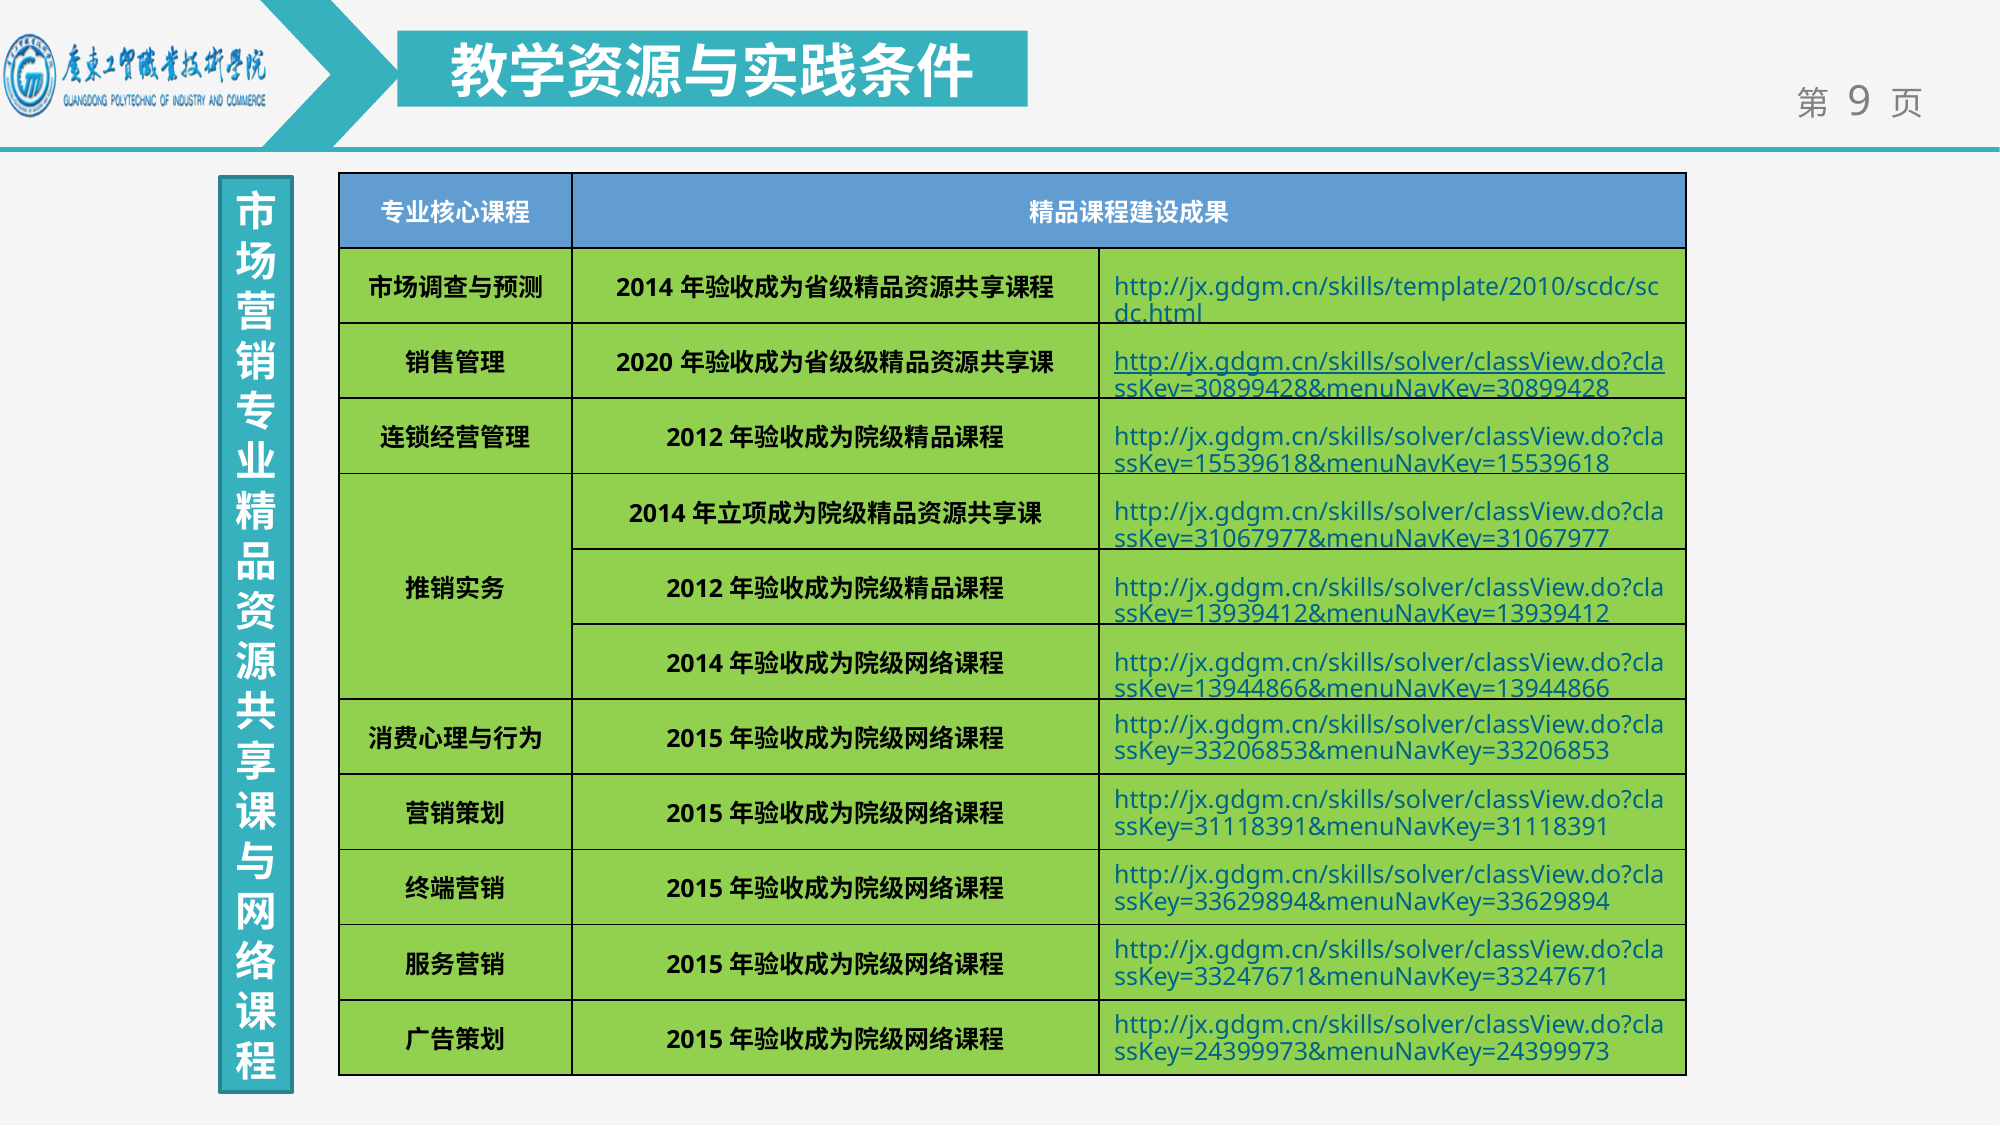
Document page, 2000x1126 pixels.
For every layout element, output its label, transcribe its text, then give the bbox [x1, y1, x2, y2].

table_cell 市场调查与预测 [340, 249, 571, 322]
table_cell http://jx.gdgm.cn/skills/solver/classView.do?classKey=30899428&menuNavKey=30899428 [1100, 324, 1685, 397]
table_cell 2015年验收成为院级网络课程 [573, 850, 1098, 924]
table_cell 终端营销 [340, 850, 571, 924]
table_cell http://jx.gdgm.cn/skills/solver/classView.do?classKey=13944866&menuNavKey=13944866 [1100, 625, 1685, 698]
table_cell 推销实务 [340, 474, 571, 698]
table_cell http://jx.gdgm.cn/skills/solver/classView.do?classKey=33206853&menuNavKey=33206853 [1100, 700, 1685, 773]
table_cell http://jx.gdgm.cn/skills/solver/classView.do?classKey=31067977&menuNavKey=31067977 [1100, 474, 1685, 548]
table_cell http://jx.gdgm.cn/skills/template/2010/scdc/scdc.html [1100, 249, 1685, 322]
picture [1, 30, 270, 119]
table_cell 2015年验收成为院级网络课程 [573, 925, 1098, 999]
text_box 市 场 营 销 专 业 精 品 资 源 共 享 课 与 网 络 课 程 [218, 175, 294, 1094]
table_cell http://jx.gdgm.cn/skills/solver/classView.do?classKey=24399973&menuNavKey=24399973 [1100, 1001, 1685, 1074]
table_cell 2012年验收成为院级精品课程 [573, 399, 1098, 473]
table_cell http://jx.gdgm.cn/skills/solver/classView.do?classKey=13939412&menuNavKey=13939412 [1100, 550, 1685, 623]
table_cell 服务营销 [340, 925, 571, 999]
table_cell 2014年验收成为省级精品资源共享课程 [573, 249, 1098, 322]
table_cell 消费心理与行为 [340, 700, 571, 773]
table_cell http://jx.gdgm.cn/skills/solver/classView.do?classKey=15539618&menuNavKey=15539618 [1100, 399, 1685, 473]
text_box 教学资源与实践条件 [395, 29, 1030, 109]
table_cell 2012年验收成为院级精品课程 [573, 550, 1098, 623]
table_header 精品课程建设成果 [573, 174, 1685, 247]
table_cell 2014年立项成为院级精品资源共享课 [573, 474, 1098, 548]
table_cell 营销策划 [340, 775, 571, 849]
table_cell 销售管理 [340, 324, 571, 397]
table_cell 连锁经营管理 [340, 399, 571, 473]
table_cell http://jx.gdgm.cn/skills/solver/classView.do?classKey=33247671&menuNavKey=33247671 [1100, 925, 1685, 999]
table_cell http://jx.gdgm.cn/skills/solver/classView.do?classKey=33629894&menuNavKey=33629894 [1100, 850, 1685, 924]
table_cell 2014年验收成为院级网络课程 [573, 625, 1098, 698]
table_cell 2020年验收成为省级级精品资源共享课 [573, 324, 1098, 397]
table_cell 2015年验收成为院级网络课程 [573, 775, 1098, 849]
table_cell 2015年验收成为院级网络课程 [573, 1001, 1098, 1074]
table_cell 2015年验收成为院级网络课程 [573, 700, 1098, 773]
table_cell 广告策划 [340, 1001, 571, 1074]
table_header 专业核心课程 [340, 174, 571, 247]
table_cell http://jx.gdgm.cn/skills/solver/classView.do?classKey=31118391&menuNavKey=31118391 [1100, 775, 1685, 849]
